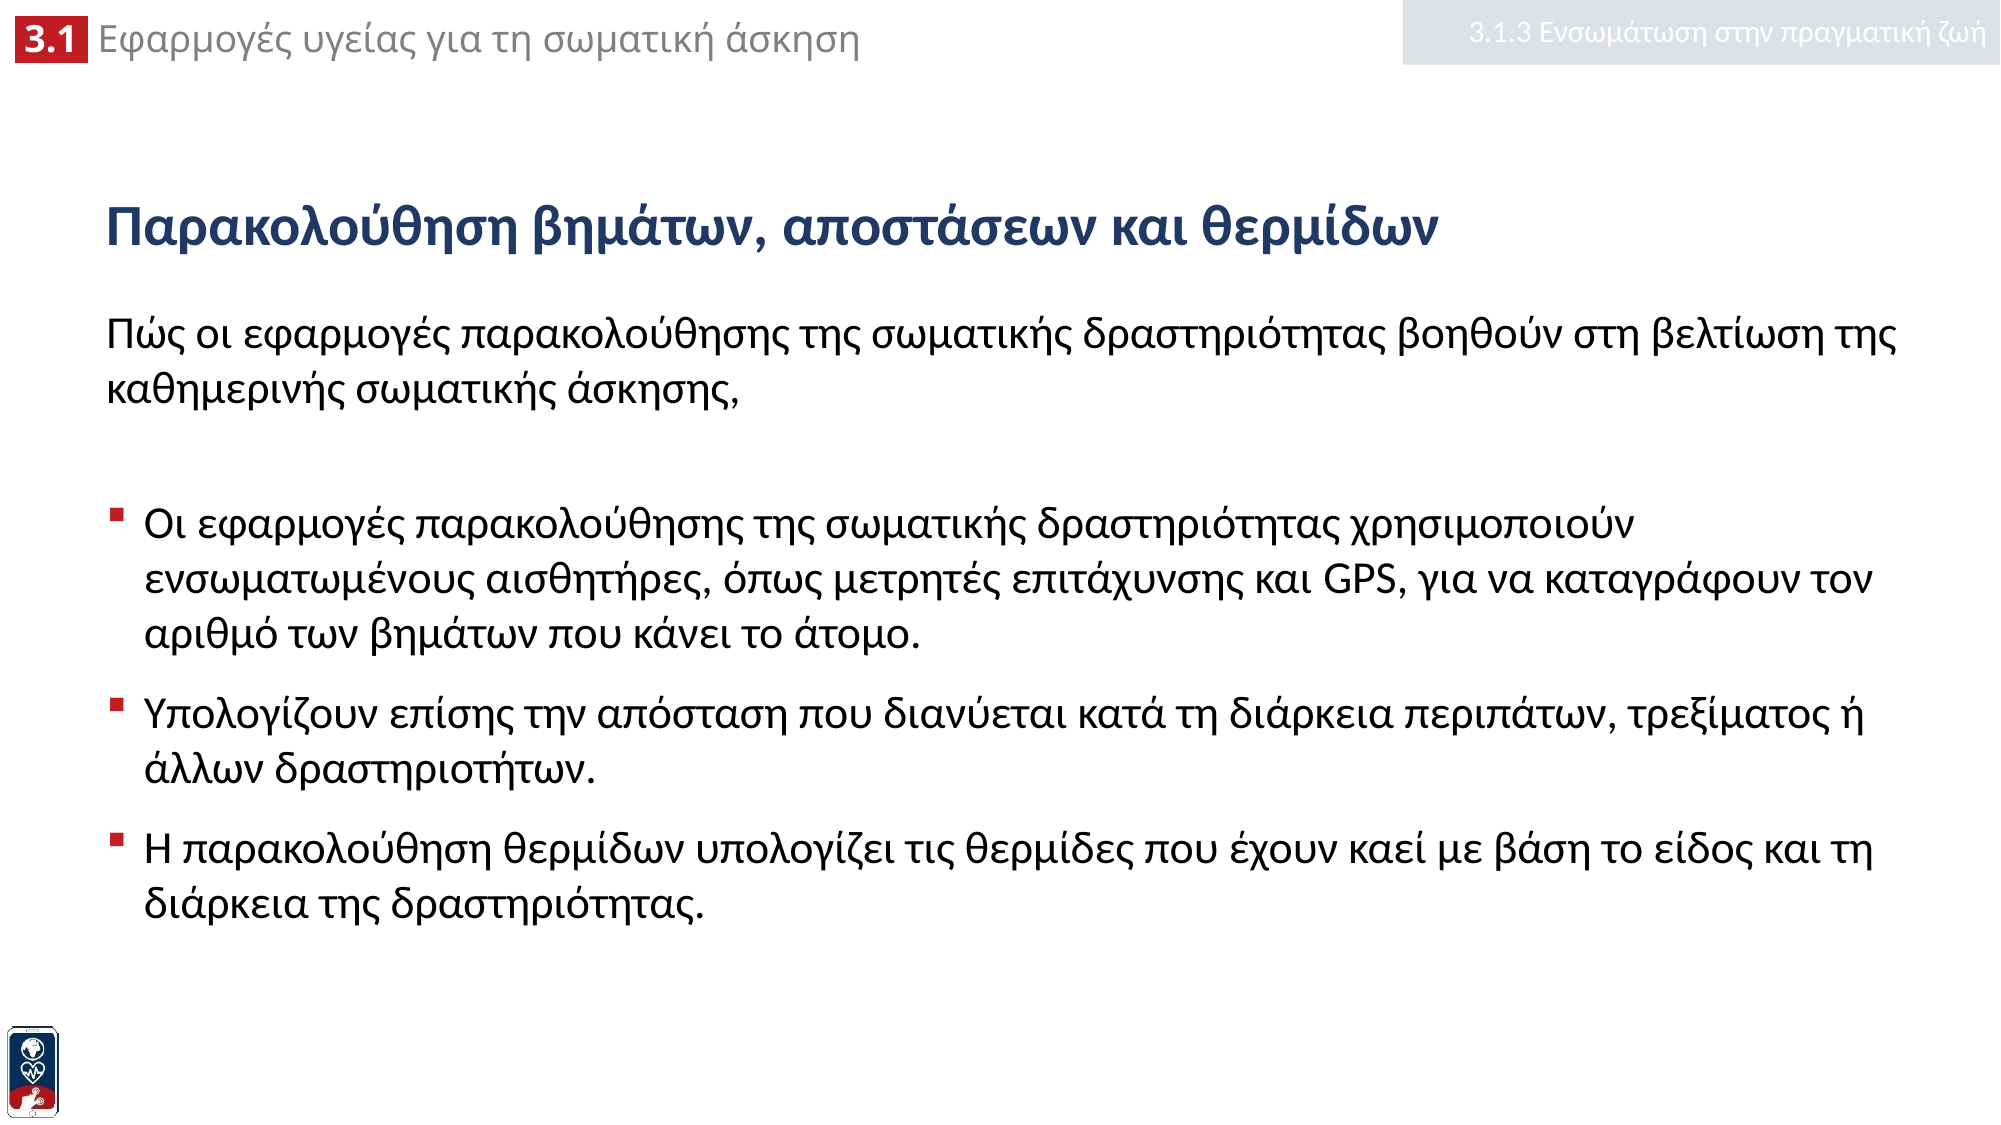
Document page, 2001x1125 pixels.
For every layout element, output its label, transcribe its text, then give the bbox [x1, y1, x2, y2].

title Παρακολούθηση βημάτων, αποστάσεων και θερμίδων [91, 177, 1961, 276]
list Πώς οι εφαρμογές παρακολούθησης της σωματικής δραστηριότητας βοηθούν στη βελτίωση της καθημερινής σωματικής άσκησης, Οι εφαρμογές παρακολούθησης της σωματικής δραστηριότητας χρησιμοποιούν ενσωματωμένους αισθητήρες, όπως μετρητές επιτάχυνσης και GPS, για να καταγράφουν τον αριθμό των βημάτων που κάνει το άτομο. Υπολογίζουν επίσης την απόσταση που διανύεται κατά τη διάρκεια περιπάτων, τρεξίματος ή άλλων δραστηριοτήτων. Η παρακολούθηση θερμίδων υπολογίζει τις θερμίδες που έχουν καεί με βάση το είδος και τη διάρκεια της δραστηριότητας. [91, 295, 1925, 1098]
text_box 3.1.3 Ενσωμάτωση στην πραγματική ζωή [1402, 0, 2000, 65]
picture [7, 1026, 59, 1118]
